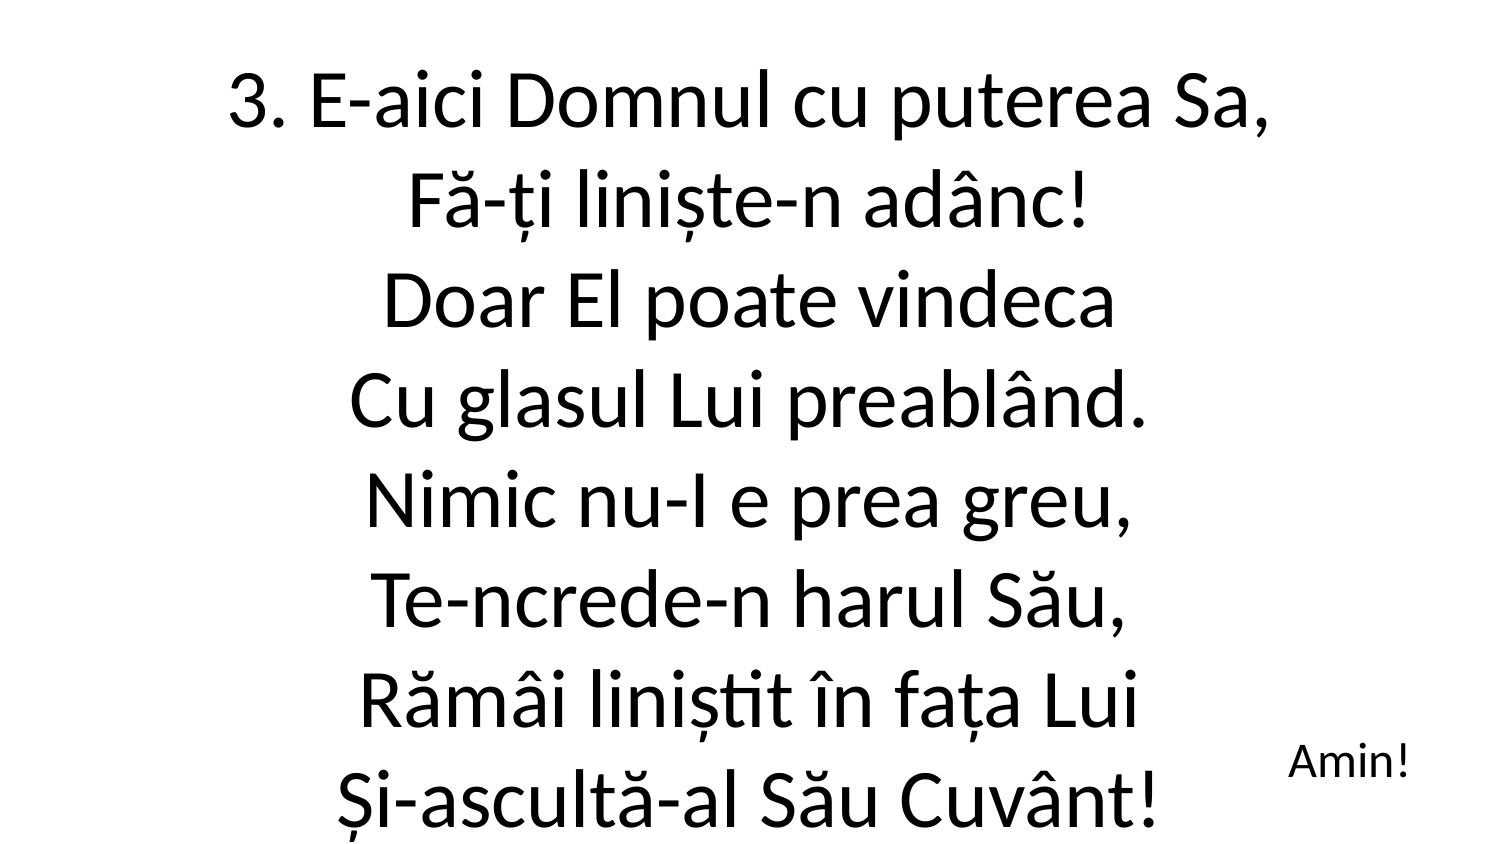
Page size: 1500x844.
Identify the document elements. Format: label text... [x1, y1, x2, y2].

text_box 3. E-aici Domnul cu puterea Sa, Fă-ți liniște-n adânc! Doar El poate vindeca Cu glasul Lui preablând. Nimic nu-I e prea greu, Te-ncrede-n harul Său, Rămâi liniștit în fața Lui Și-ascultă-al Său Cuvânt! [211, 0, 1289, 844]
text_box Amin! [1273, 674, 1427, 795]
